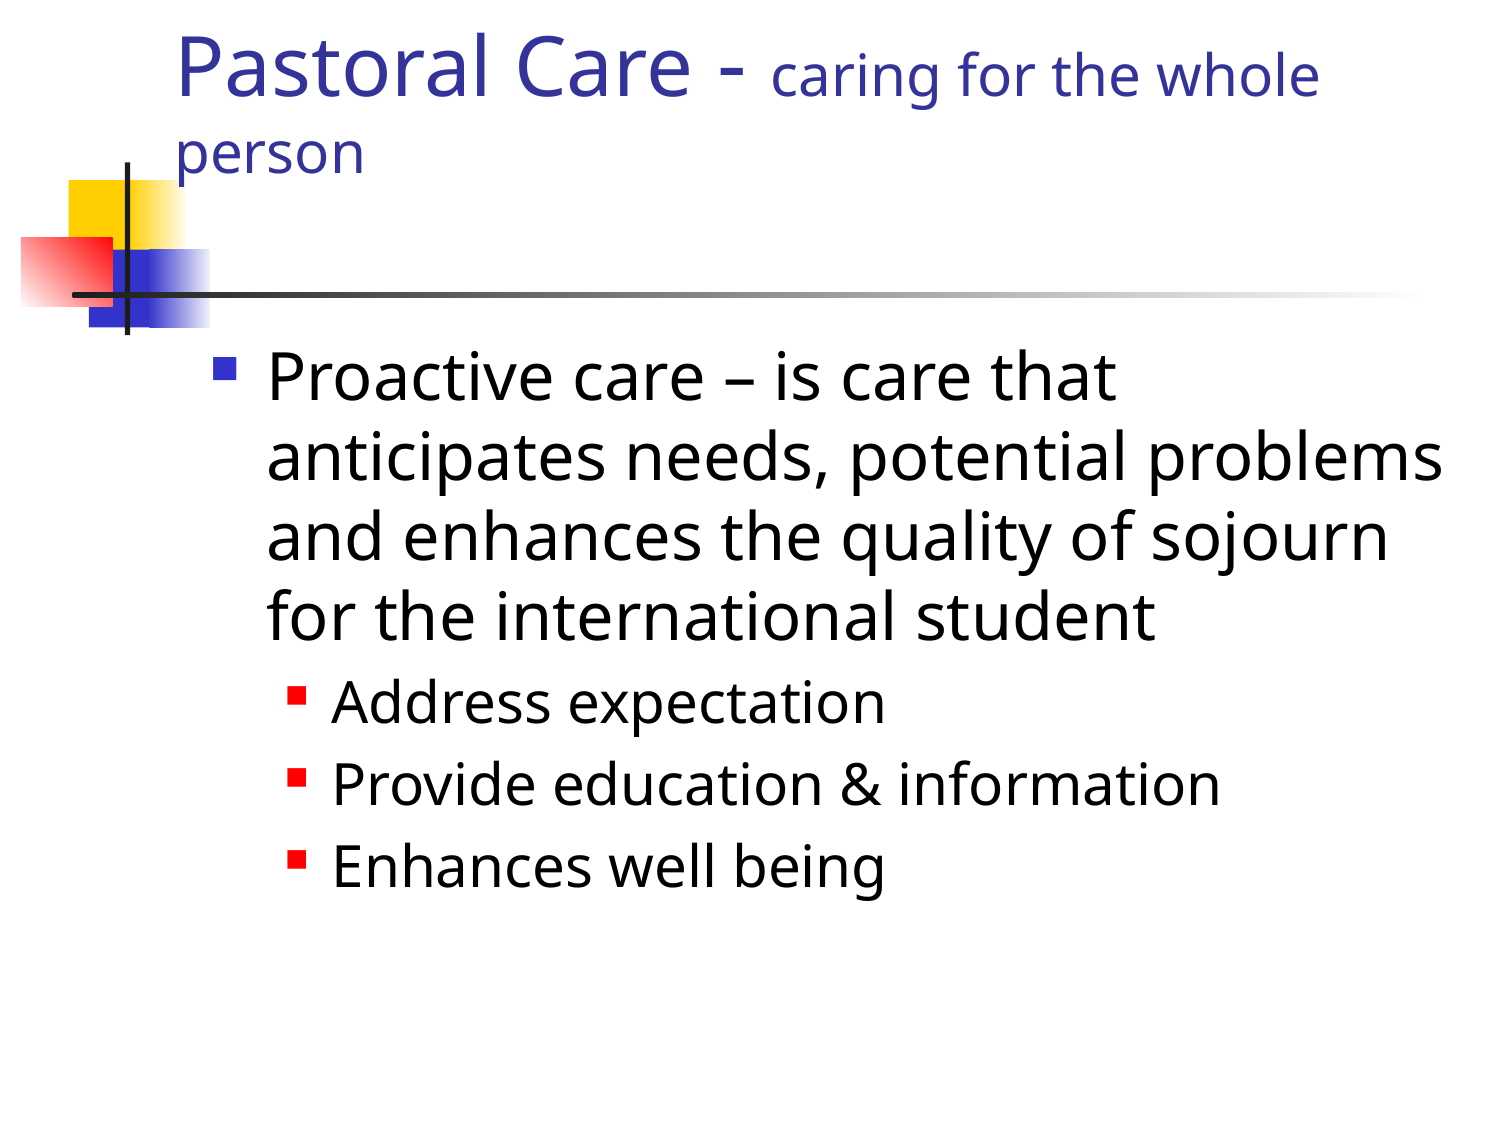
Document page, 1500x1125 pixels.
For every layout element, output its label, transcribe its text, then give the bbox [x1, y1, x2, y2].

title Pastoral Care - caring for the whole person [159, 31, 1500, 193]
list Proactive care – is care that anticipates needs, potential problems and enhances the quality of sojourn for the international student Address expectation Provide education & information Enhances well being [194, 326, 1470, 1002]
